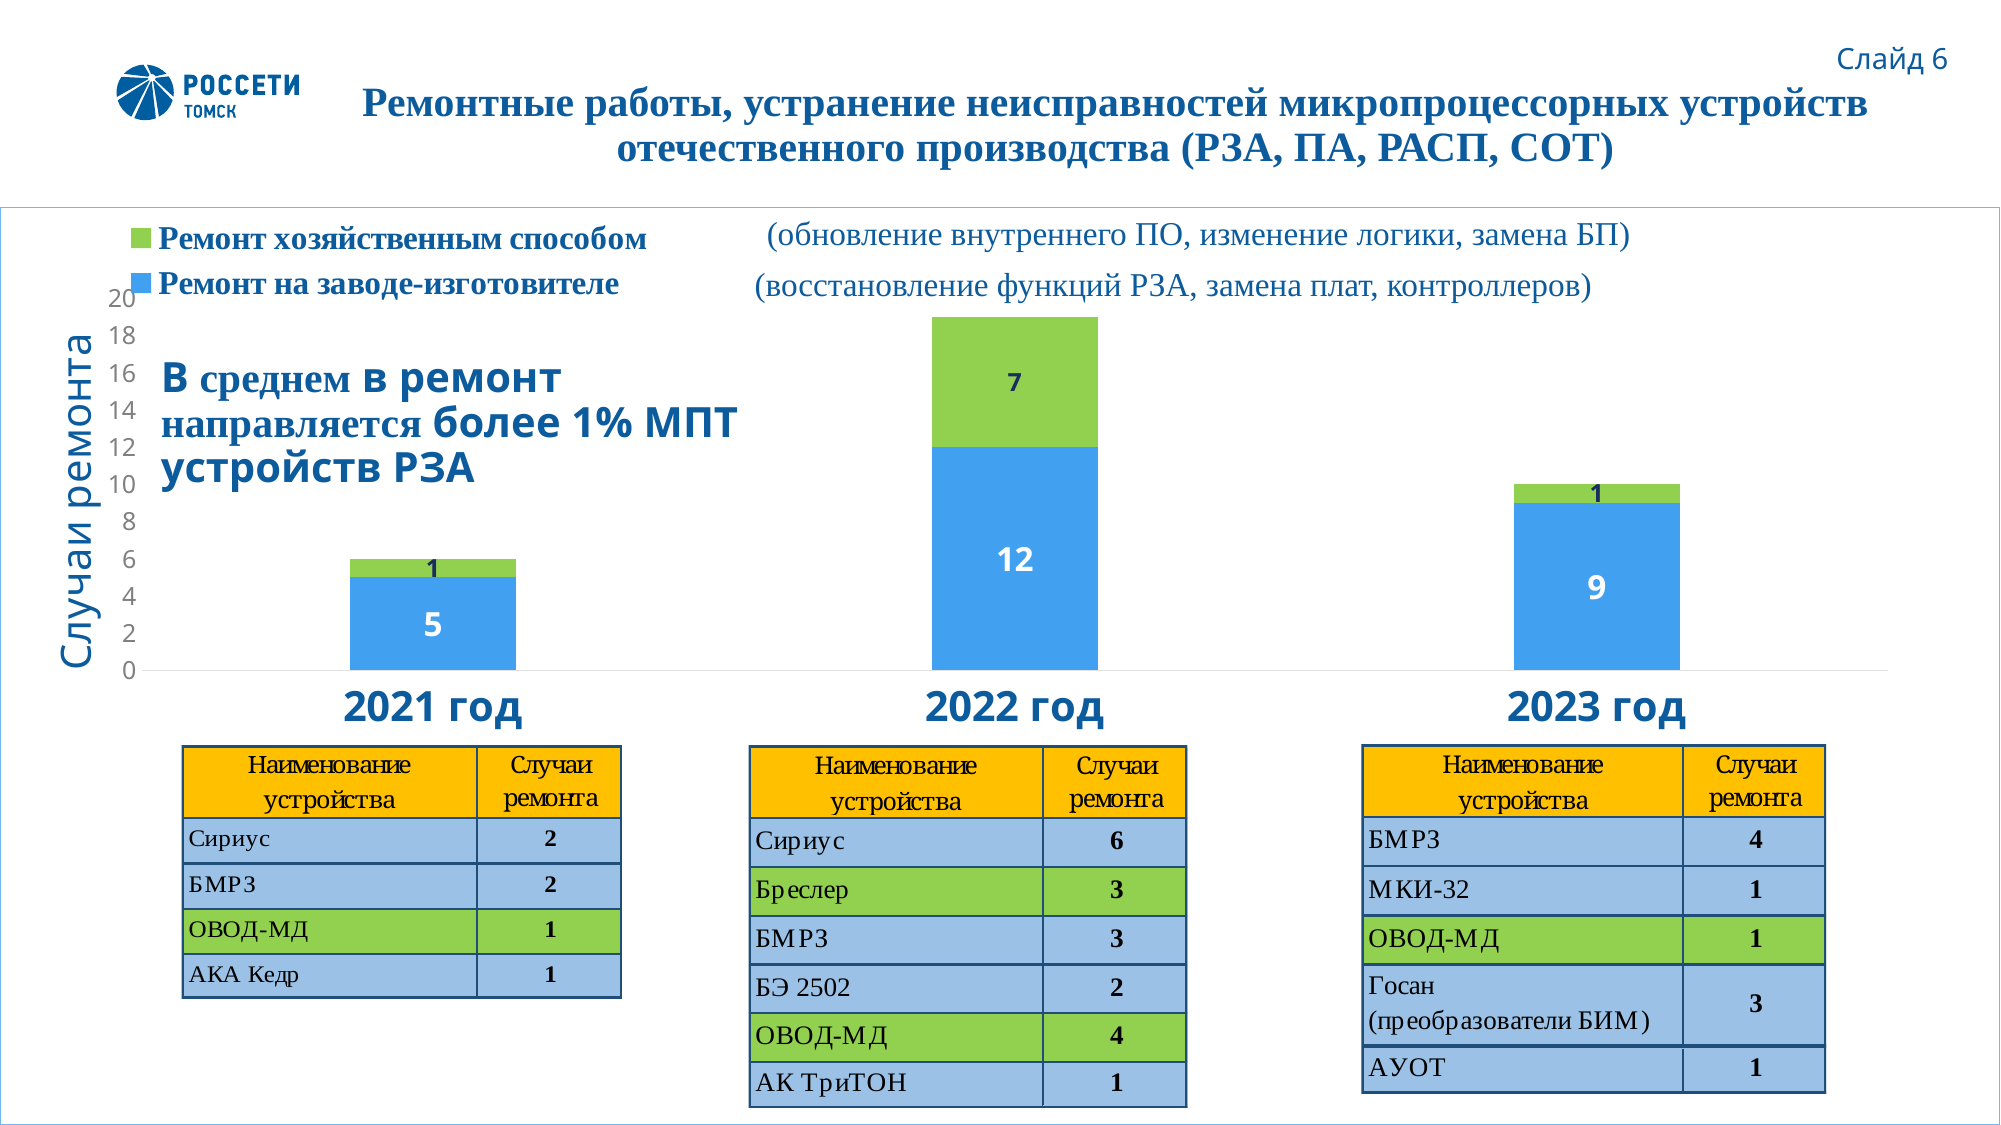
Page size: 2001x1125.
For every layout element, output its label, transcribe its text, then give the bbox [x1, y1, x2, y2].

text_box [748, 745, 1190, 1111]
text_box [1361, 744, 1829, 1096]
chart [0, 207, 2000, 1125]
text_box Слайд 6 [1812, 37, 1973, 84]
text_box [181, 745, 625, 1001]
text_box Ремонтные работы, устранение неисправностей микропроцессорных устройств отечественного производства (РЗА, ПА, РАСП, СОТ) [313, 73, 1918, 178]
